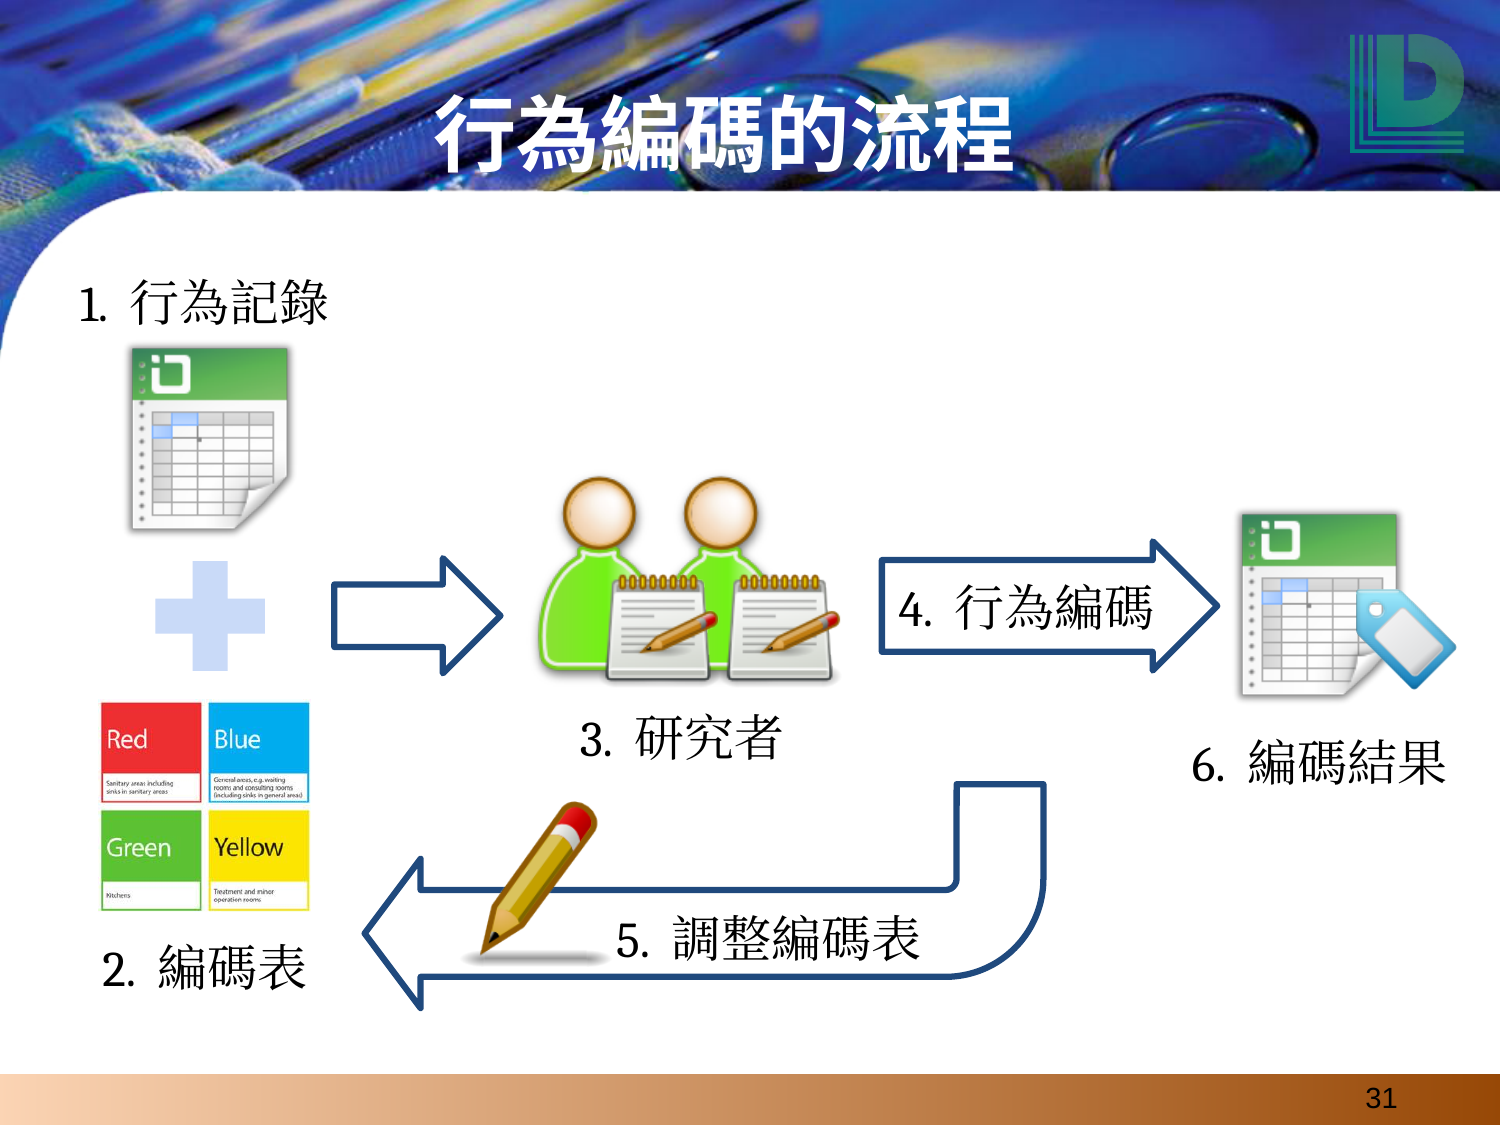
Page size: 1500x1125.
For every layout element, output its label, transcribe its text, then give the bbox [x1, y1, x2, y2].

text_box 1. 行為記錄 [55, 263, 355, 325]
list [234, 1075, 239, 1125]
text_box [503, 467, 861, 703]
title 行為編碼的流程 [137, 93, 1313, 190]
picture [98, 699, 312, 912]
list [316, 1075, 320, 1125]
text_box 2. 編碼表 [55, 928, 355, 990]
table_cell 2 [369, 1075, 373, 1125]
picture [0, 0, 1500, 542]
slide_number ‹#› [1350, 1074, 1488, 1118]
text_box [364, 858, 454, 1009]
text_box [334, 558, 498, 674]
text_box 4. 行為編碼 [881, 541, 1211, 671]
text_box 3. 研究者 [500, 707, 864, 760]
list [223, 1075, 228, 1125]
picture [450, 801, 618, 969]
text_box [613, 784, 1044, 977]
text_box [155, 561, 265, 671]
text_box 5. 調整編碼表 [621, 907, 951, 969]
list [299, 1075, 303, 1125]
text_box 6. 編碼結果 [1137, 723, 1500, 785]
picture [1217, 502, 1472, 708]
